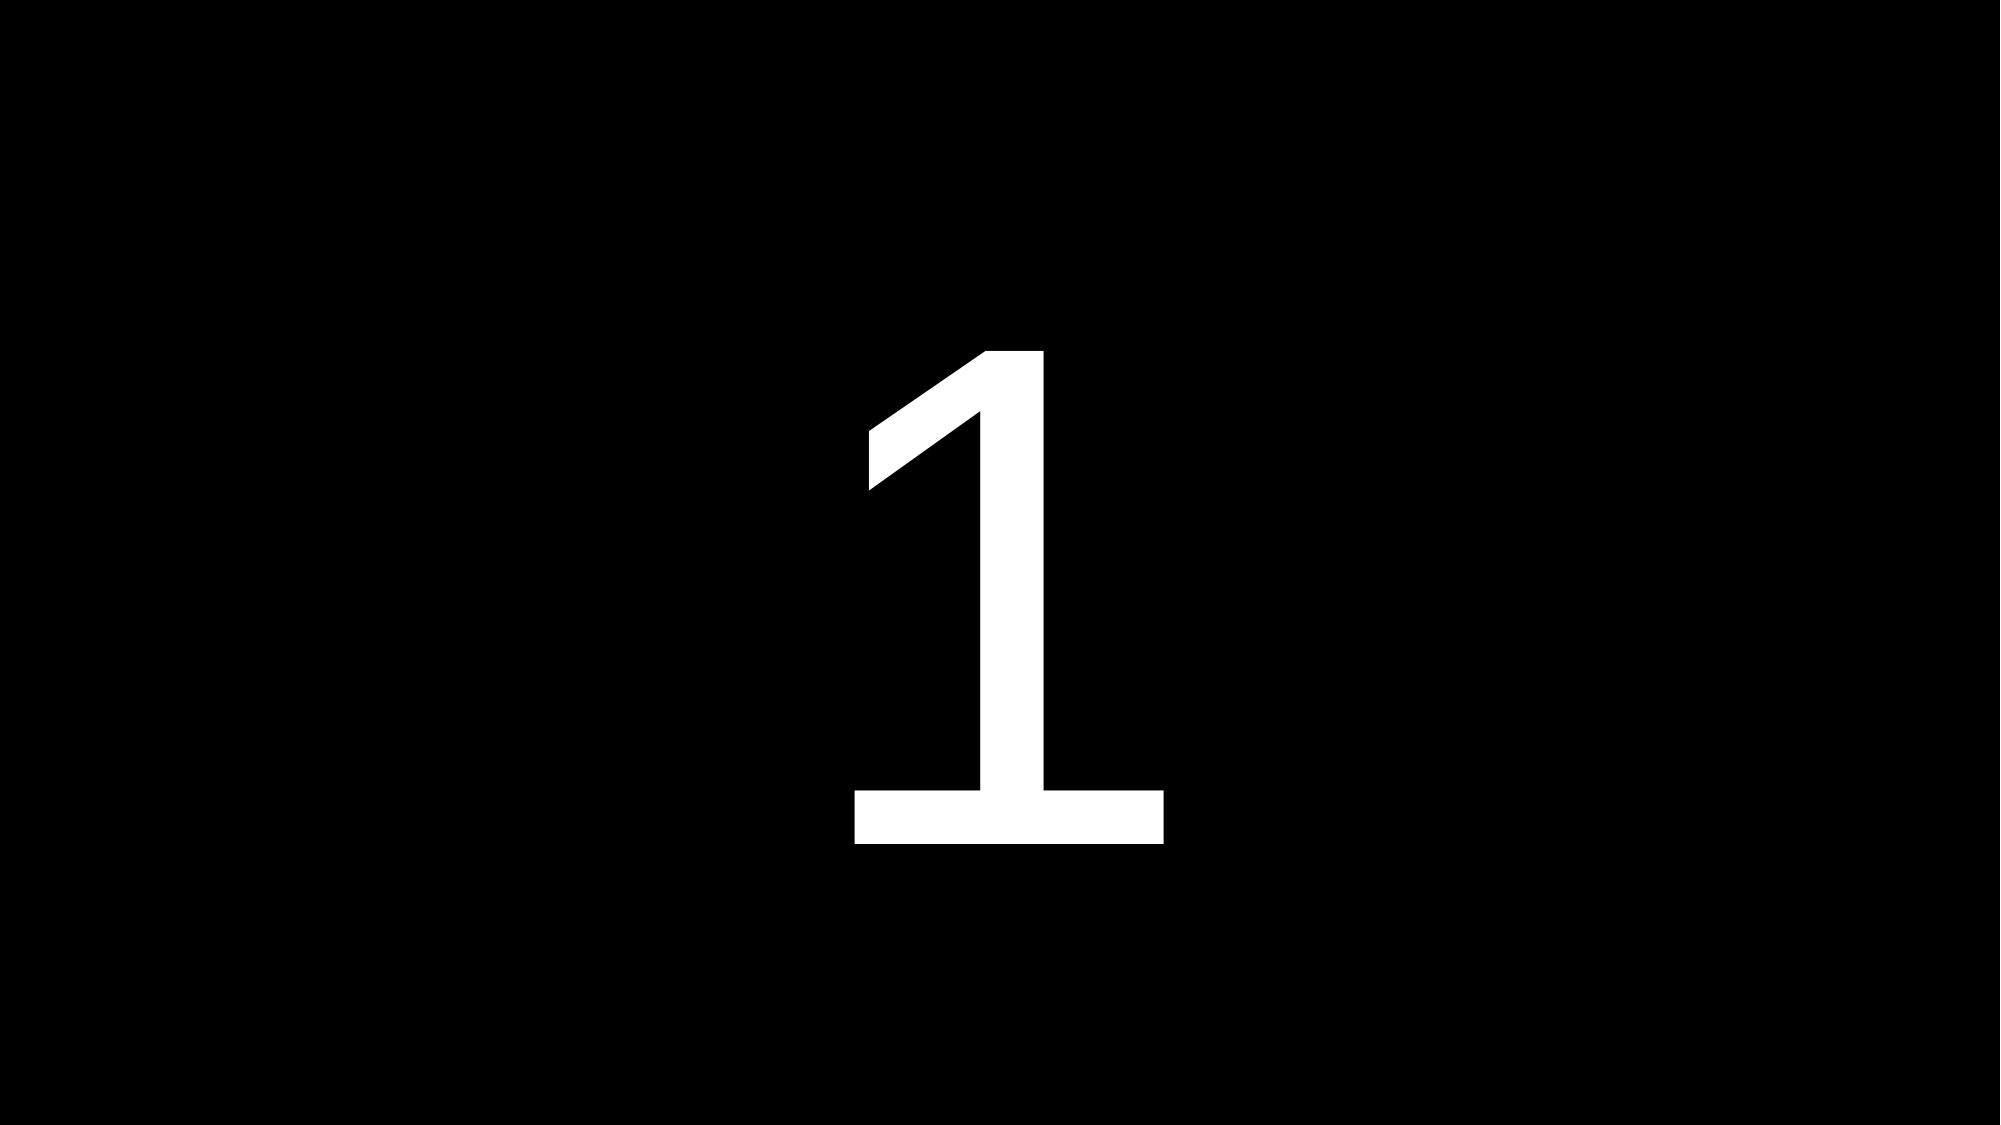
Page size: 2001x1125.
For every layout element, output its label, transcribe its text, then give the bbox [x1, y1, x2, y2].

text_box 1 [785, 120, 1214, 996]
